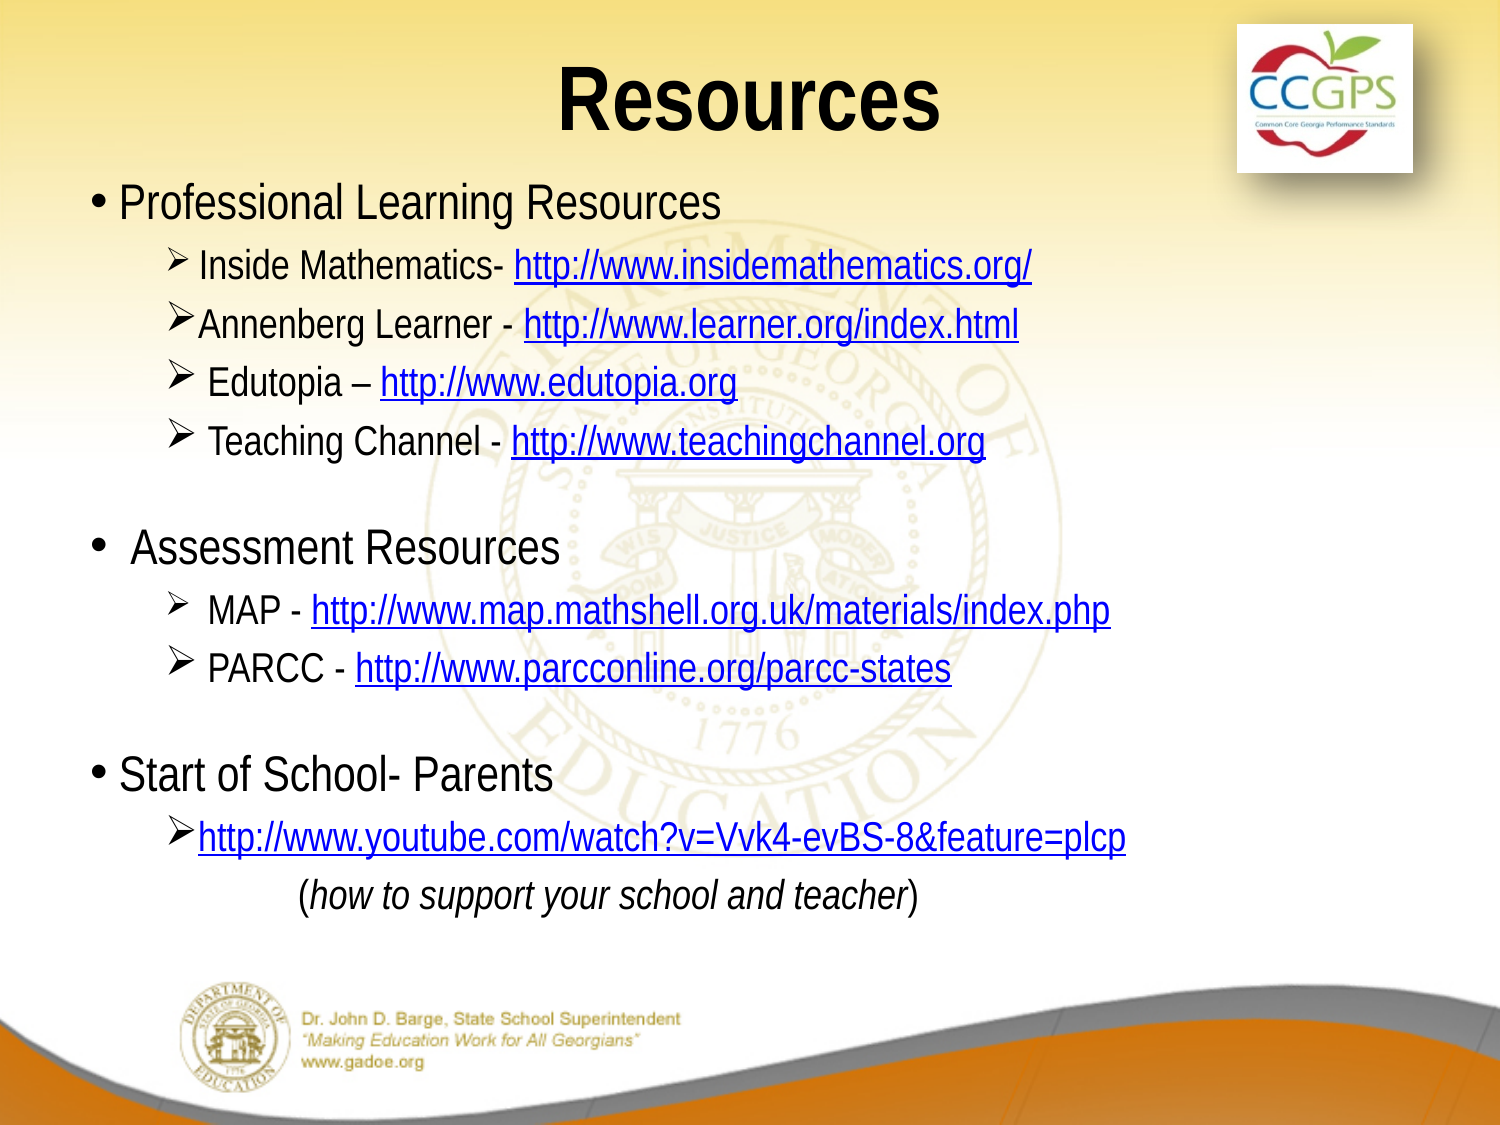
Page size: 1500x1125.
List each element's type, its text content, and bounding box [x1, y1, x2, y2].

title Resources [112, 37, 1226, 151]
picture [0, 0, 1500, 1125]
subtitle Professional Learning Resources Inside Mathematics- http://www.insidemathematics.org/ Annenberg Learner - http://www.learner.org/index.html Edutopia – http://www.edutopia.org Teaching Channel - http://www.teachingchannel.org Assessment Resources MAP - http://www.map.mathshell.org.uk/materials/index.php PARCC - http://www.parcconline.org/parcc-states Start of School- Parents http://www.youtube.com/watch?v=Vvk4-evBS-8&feature=plcp (how to support your school and teacher) [74, 162, 1451, 926]
